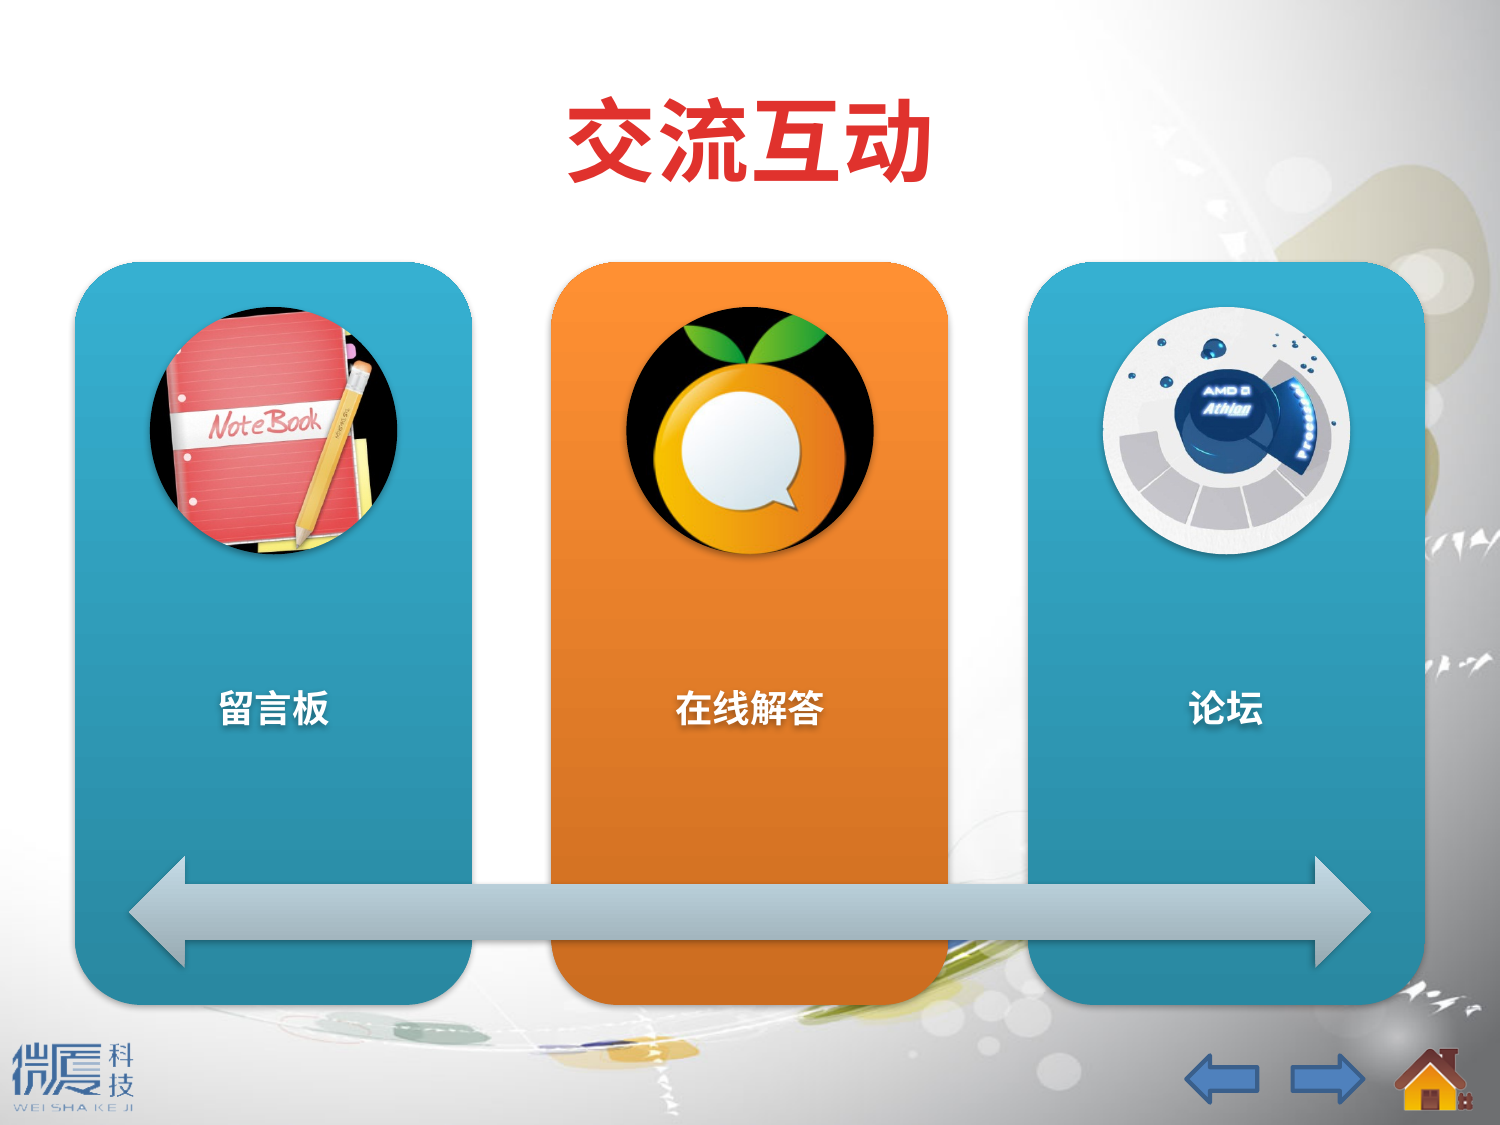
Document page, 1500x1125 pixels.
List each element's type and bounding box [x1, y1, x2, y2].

text_box [1186, 1039, 1485, 1118]
list [74, 262, 1426, 1006]
picture [0, 0, 1500, 1125]
